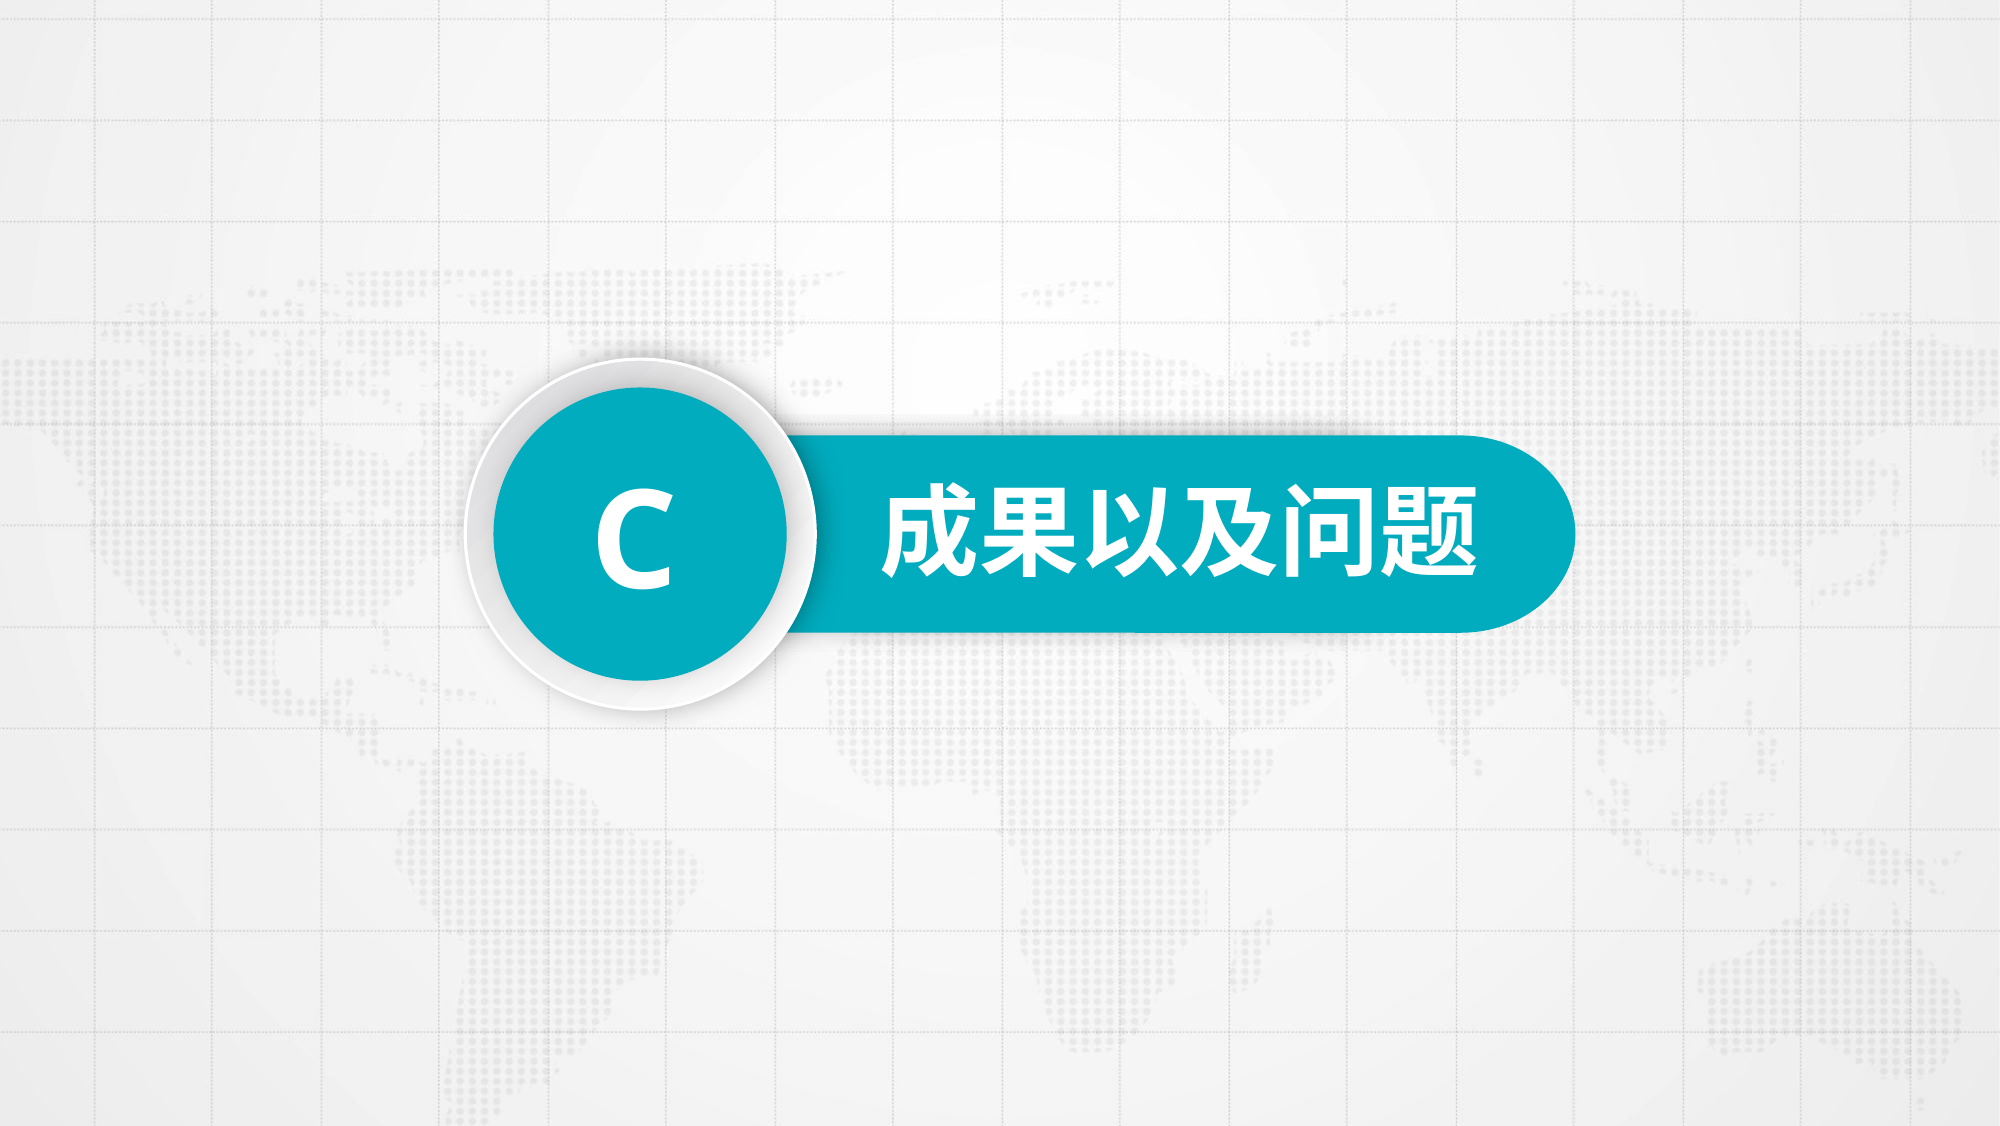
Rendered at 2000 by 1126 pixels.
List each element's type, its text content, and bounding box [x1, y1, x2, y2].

text_box [810, 434, 1577, 634]
text_box C [576, 443, 694, 623]
text_box 成果以及问题 [865, 461, 1541, 596]
text_box [464, 358, 817, 711]
text_box [492, 386, 788, 682]
picture [0, 0, 2000, 1126]
